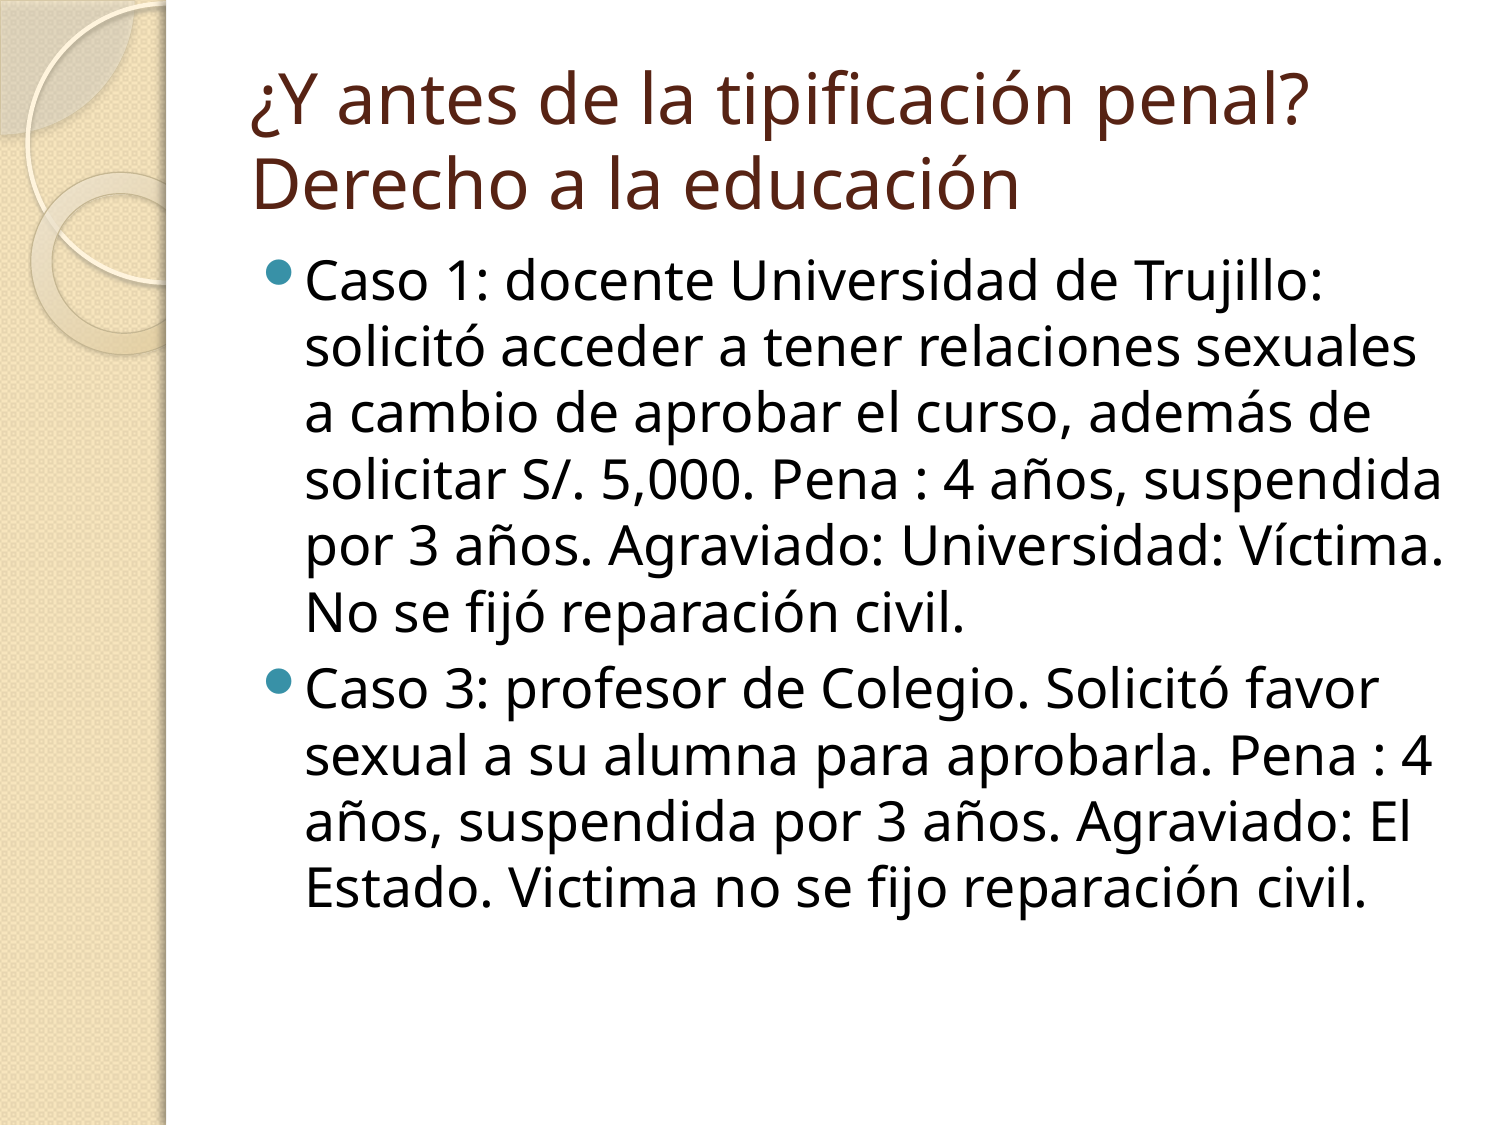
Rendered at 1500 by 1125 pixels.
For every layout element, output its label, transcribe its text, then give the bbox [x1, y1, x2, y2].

title ¿Y antes de la tipificación penal? Derecho a la educación [235, 45, 1466, 233]
list Caso 1: docente Universidad de Trujillo: solicitó acceder a tener relaciones sexuales a cambio de aprobar el curso, además de solicitar S/. 5,000. Pena : 4 años, suspendida por 3 años. Agraviado: Universidad: Víctima. No se fijó reparación civil. Caso 3: profesor de Colegio. Solicitó favor sexual a su alumna para aprobarla. Pena : 4 años, suspendida por 3 años. Agraviado: El Estado. Victima no se fijo reparación civil. [235, 237, 1466, 1025]
